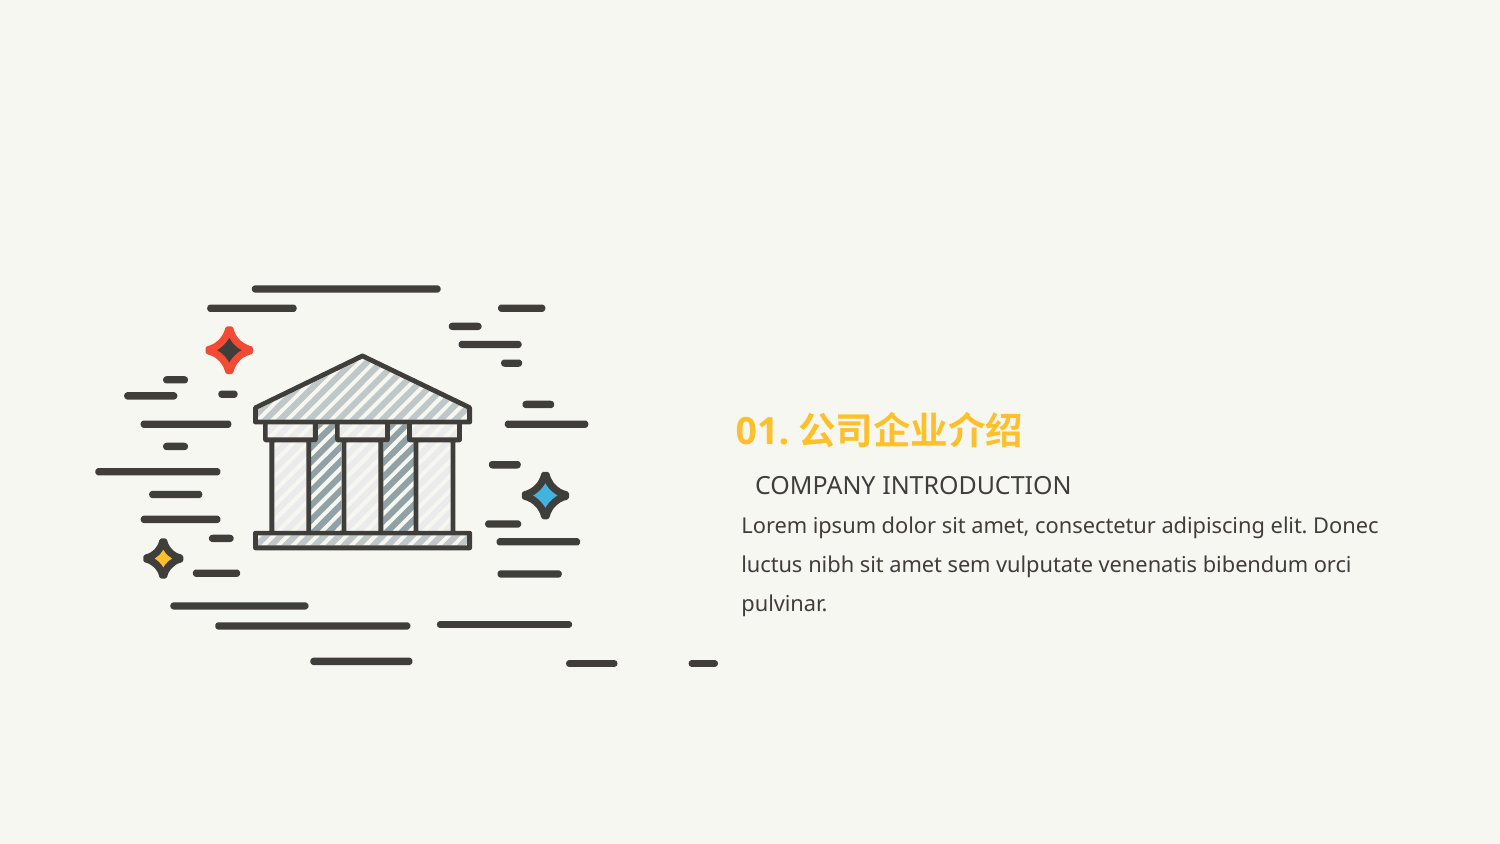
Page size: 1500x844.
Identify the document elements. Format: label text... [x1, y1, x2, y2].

text_box [143, 538, 184, 579]
text_box [124, 392, 178, 400]
text_box [140, 515, 221, 524]
text_box [534, 484, 557, 507]
text_box [458, 340, 522, 349]
text_box [485, 520, 522, 528]
text_box [163, 442, 188, 451]
text_box [205, 326, 254, 375]
text_box [156, 551, 171, 566]
text_box [218, 339, 240, 361]
text_box Lorem ipsum dolor sit amet, consectetur adipiscing elit. Donec luctus nibh sit amet sem vulputate venenatis bibendum orci pulvinar. [726, 490, 1400, 624]
text_box [192, 569, 241, 577]
text_box [215, 622, 411, 630]
text_box [497, 570, 562, 578]
text_box [207, 304, 297, 312]
text_box [310, 657, 413, 666]
text_box [170, 602, 309, 610]
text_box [253, 353, 473, 551]
text_box [522, 400, 555, 409]
text_box 01.公司企业介绍 [720, 399, 1038, 460]
text_box [498, 304, 546, 312]
text_box [149, 490, 203, 499]
text_box [163, 376, 188, 384]
text_box COMPANY INTRODUCTION [740, 462, 1088, 507]
text_box [140, 420, 232, 428]
text_box [95, 468, 221, 476]
text_box [218, 390, 238, 398]
text_box [504, 420, 589, 428]
text_box [208, 534, 234, 543]
text_box [521, 471, 570, 520]
text_box [496, 538, 581, 546]
text_box [501, 359, 523, 367]
text_box [488, 461, 521, 469]
text_box [448, 322, 482, 331]
text_box [251, 285, 441, 293]
